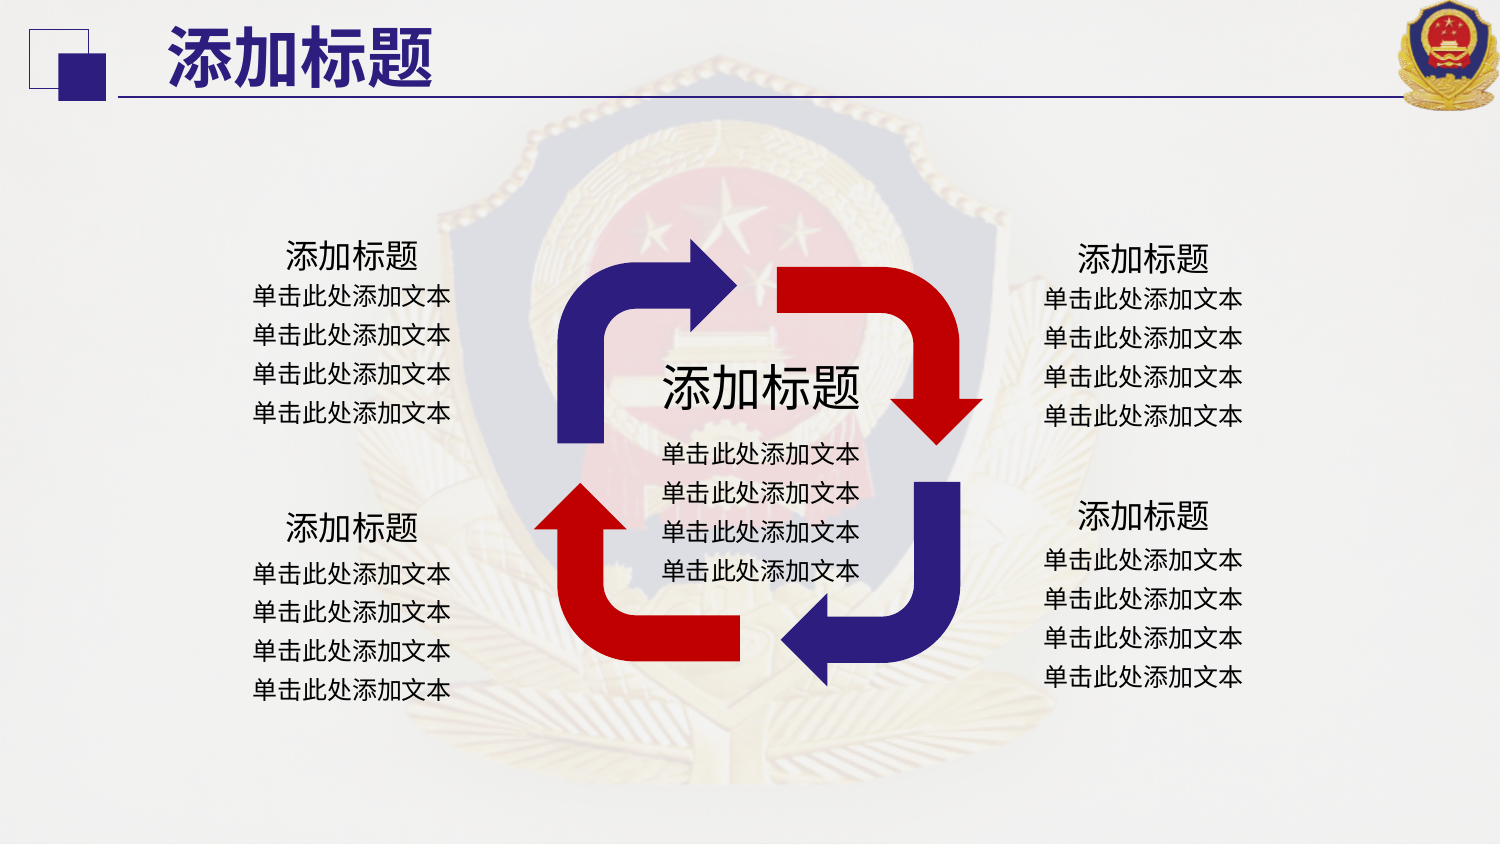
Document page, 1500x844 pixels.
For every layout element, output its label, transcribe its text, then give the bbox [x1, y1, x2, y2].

text_box [29, 28, 90, 89]
text_box [776, 266, 983, 446]
text_box 添加标题 [152, 17, 686, 83]
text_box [995, 487, 1292, 702]
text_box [204, 499, 500, 715]
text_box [613, 348, 909, 596]
text_box [780, 481, 961, 687]
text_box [204, 228, 500, 437]
text_box [557, 238, 738, 444]
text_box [995, 230, 1292, 441]
text_box [57, 52, 107, 102]
text_box [533, 482, 740, 662]
picture [1370, 0, 1500, 130]
